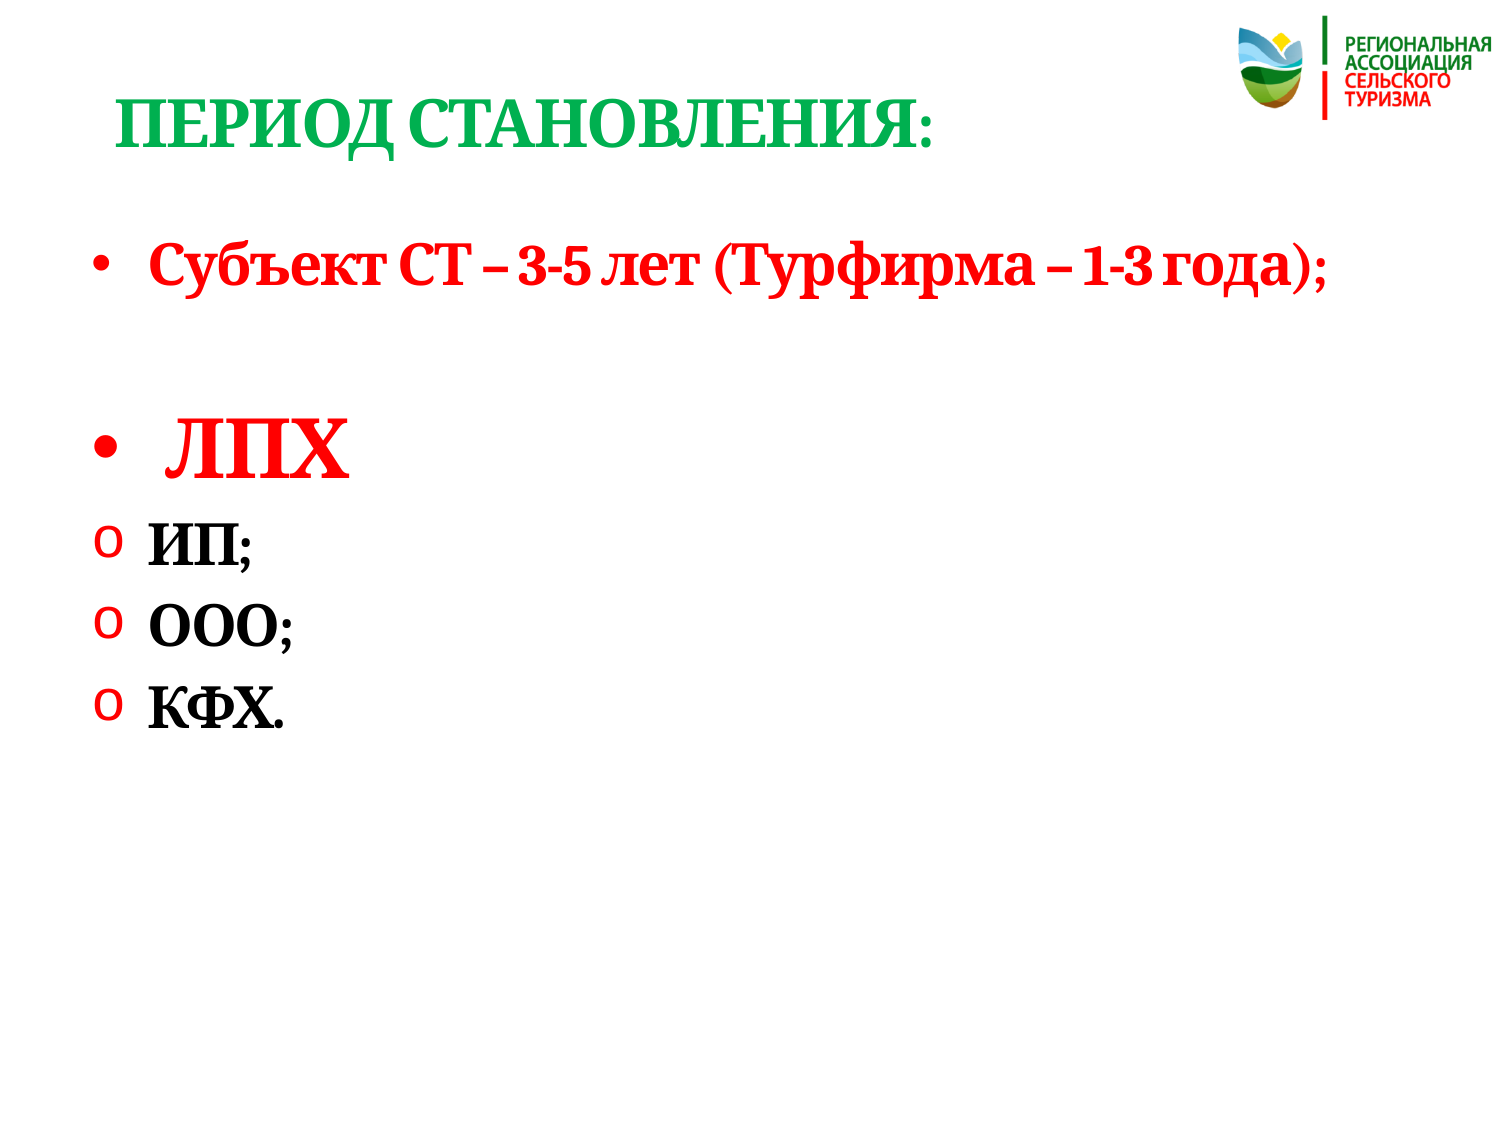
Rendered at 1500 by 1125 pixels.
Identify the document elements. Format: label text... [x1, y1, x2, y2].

text_box ПЕРИОД СТАНОВЛЕНИЯ: [99, 42, 1205, 199]
list Субъект СТ – 3-5 лет (Турфирма – 1-3 года); ЛПХ ИП; ООО; КФХ. [76, 219, 1350, 875]
picture [1210, 0, 1500, 209]
